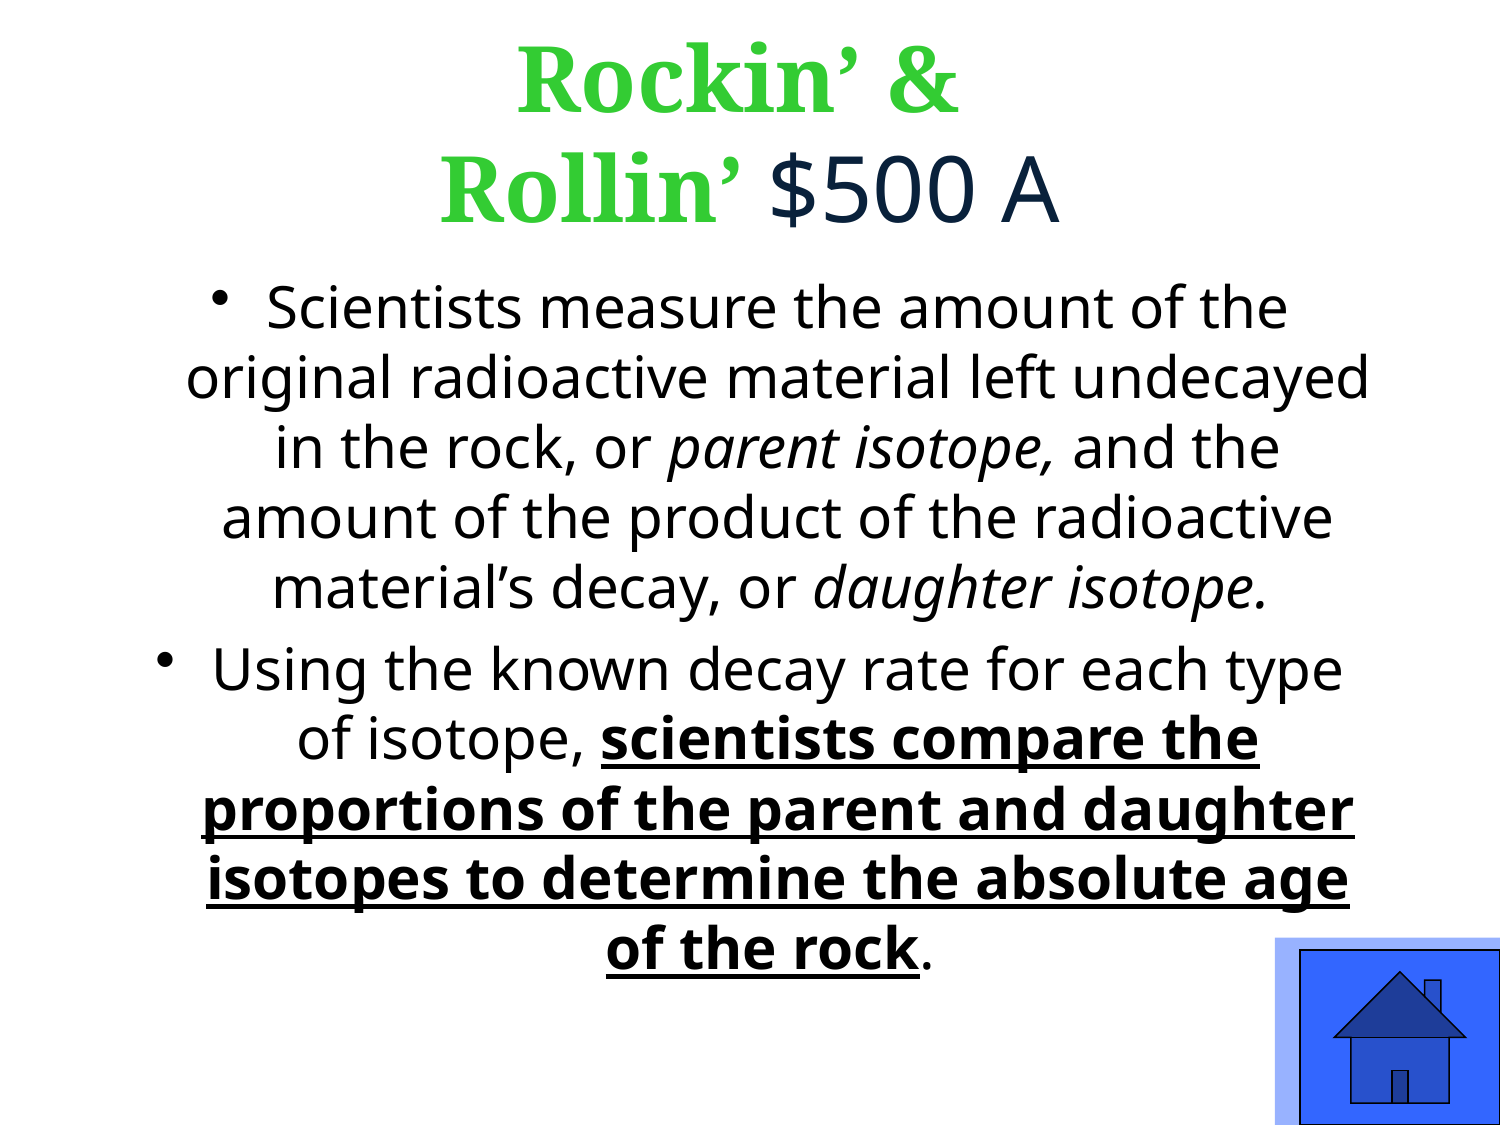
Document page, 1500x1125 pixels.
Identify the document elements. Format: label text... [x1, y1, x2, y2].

title Rockin’ & Rollin’ $500 A [112, 37, 1388, 226]
list Scientists measure the amount of the original radioactive material left undecayed in the rock, or parent isotope, and the amount of the product of the radioactive material’s decay, or daughter isotope. Using the known decay rate for each type of isotope, scientists compare the proportions of the parent and daughter isotopes to determine the absolute age of the rock. [112, 262, 1388, 938]
text_box [1274, 937, 1500, 1125]
text_box [1299, 950, 1500, 1125]
